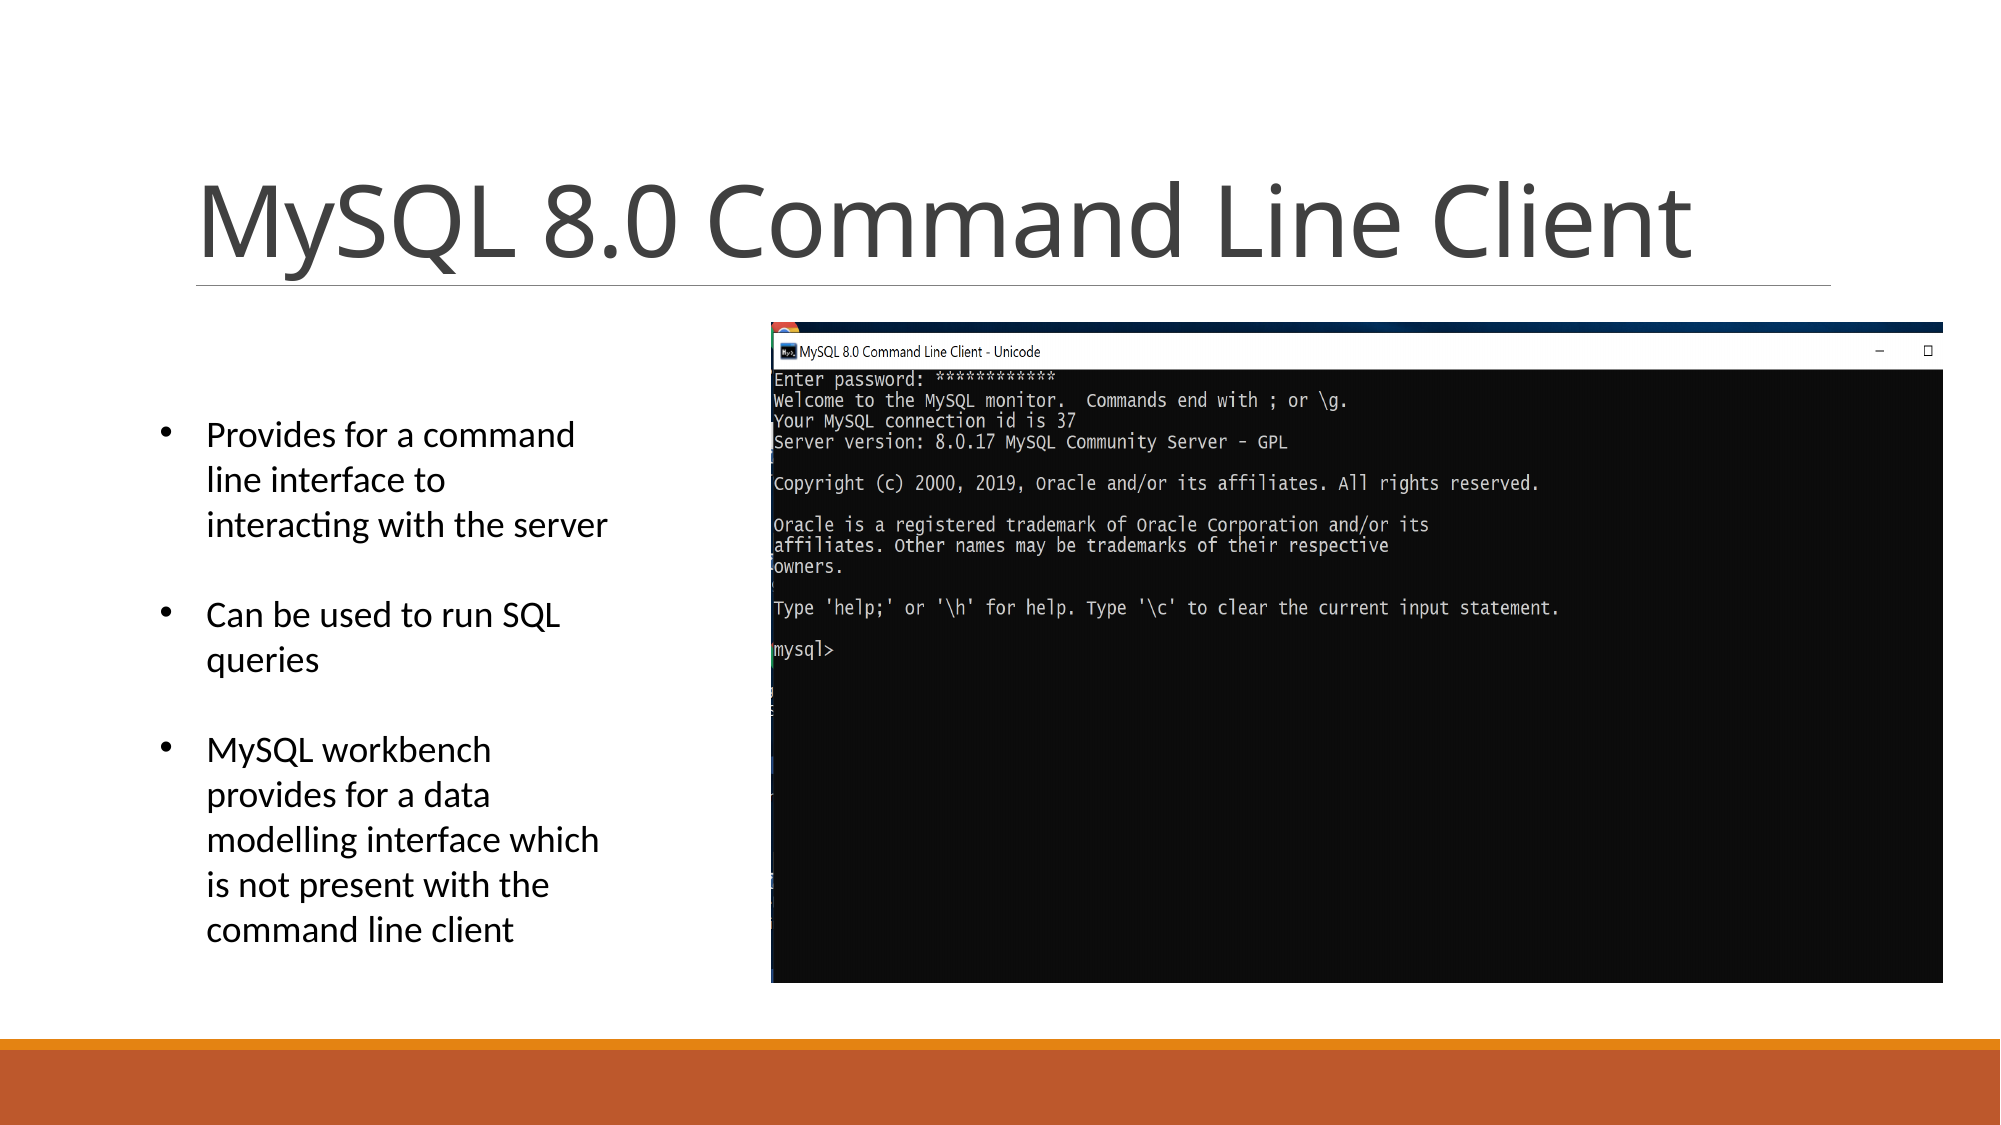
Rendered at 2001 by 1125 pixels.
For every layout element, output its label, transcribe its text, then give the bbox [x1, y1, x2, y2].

title MySQL 8.0 Command Line Client [180, 47, 1830, 285]
text_box Provides for a command line interface to interacting with the server Can be used to run SQL queries MySQL workbench provides for a data modelling interface which is not present with the command line client [144, 402, 628, 957]
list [771, 321, 1943, 983]
